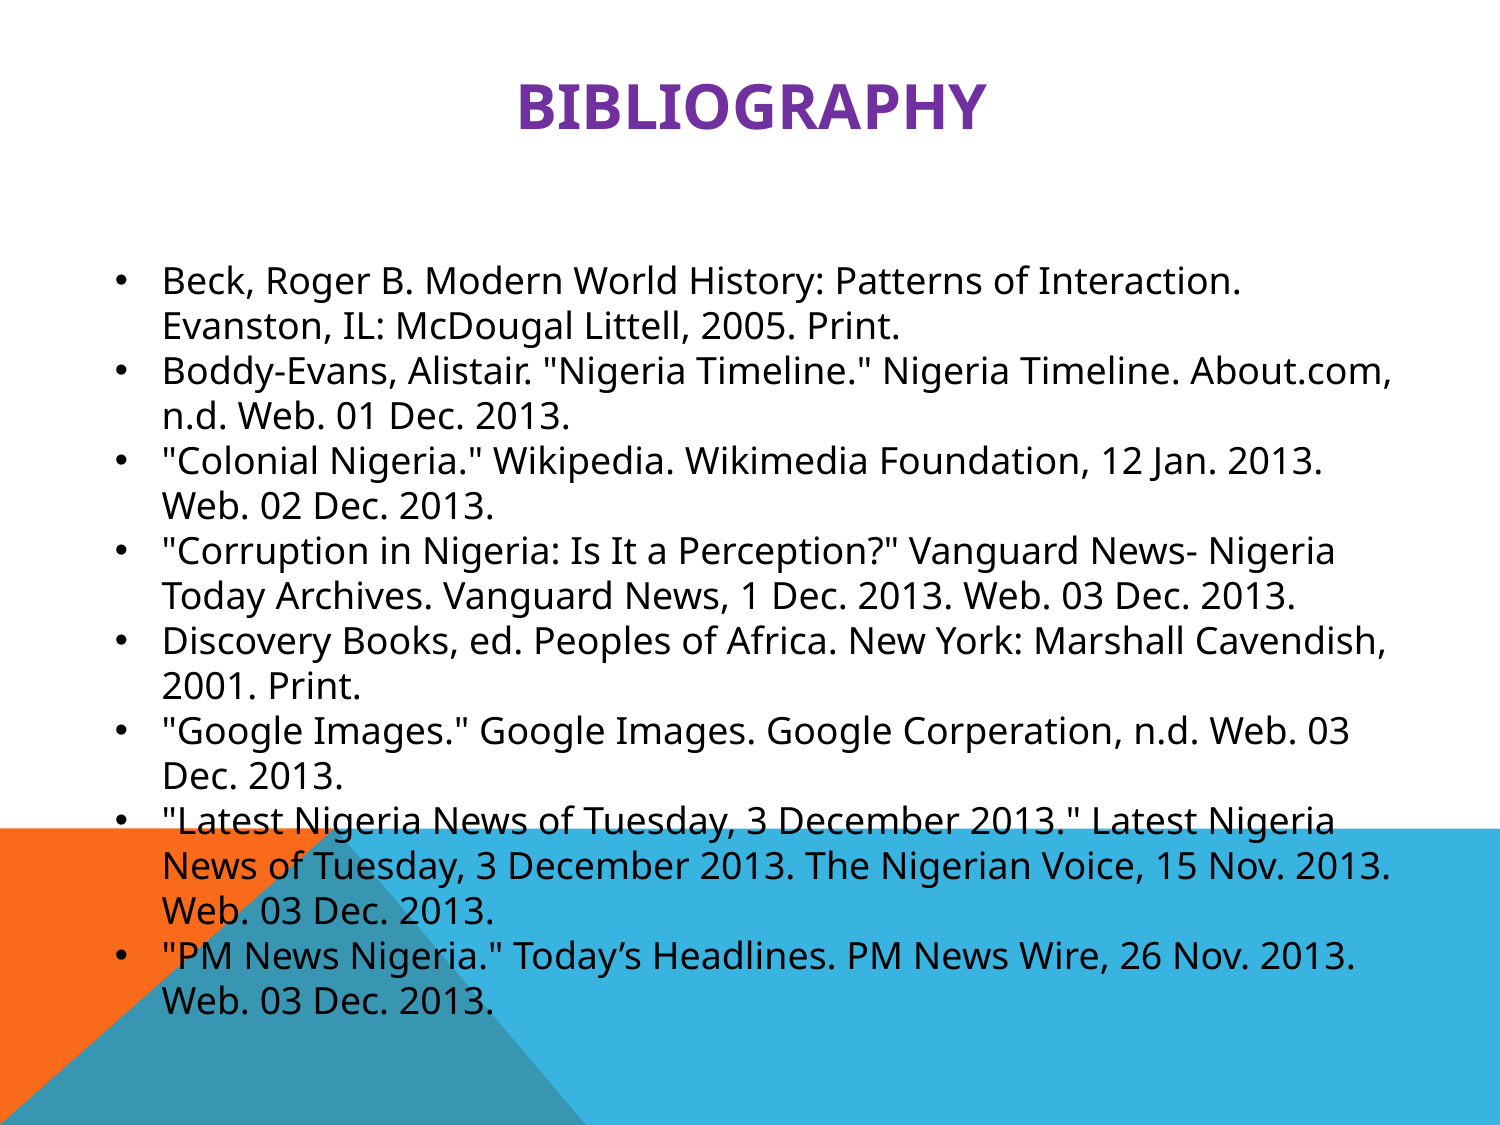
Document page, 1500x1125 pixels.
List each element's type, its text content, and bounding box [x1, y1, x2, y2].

text_box Beck, Roger B. Modern World History: Patterns of Interaction. Evanston, IL: McDougal Littell, 2005. Print. Boddy-Evans, Alistair. "Nigeria Timeline." Nigeria Timeline. About.com, n.d. Web. 01 Dec. 2013. "Colonial Nigeria." Wikipedia. Wikimedia Foundation, 12 Jan. 2013. Web. 02 Dec. 2013. "Corruption in Nigeria: Is It a Perception?" Vanguard News- Nigeria Today Archives. Vanguard News, 1 Dec. 2013. Web. 03 Dec. 2013. Discovery Books, ed. Peoples of Africa. New York: Marshall Cavendish, 2001. Print. "Google Images." Google Images. Google Corperation, n.d. Web. 03 Dec. 2013. "Latest Nigeria News of Tuesday, 3 December 2013." Latest Nigeria News of Tuesday, 3 December 2013. The Nigerian Voice, 15 Nov. 2013. Web. 03 Dec. 2013. "PM News Nigeria." Today’s Headlines. PM News Wire, 26 Nov. 2013. Web. 03 Dec. 2013. [99, 249, 1425, 1030]
title Bibliography [135, 60, 1369, 150]
